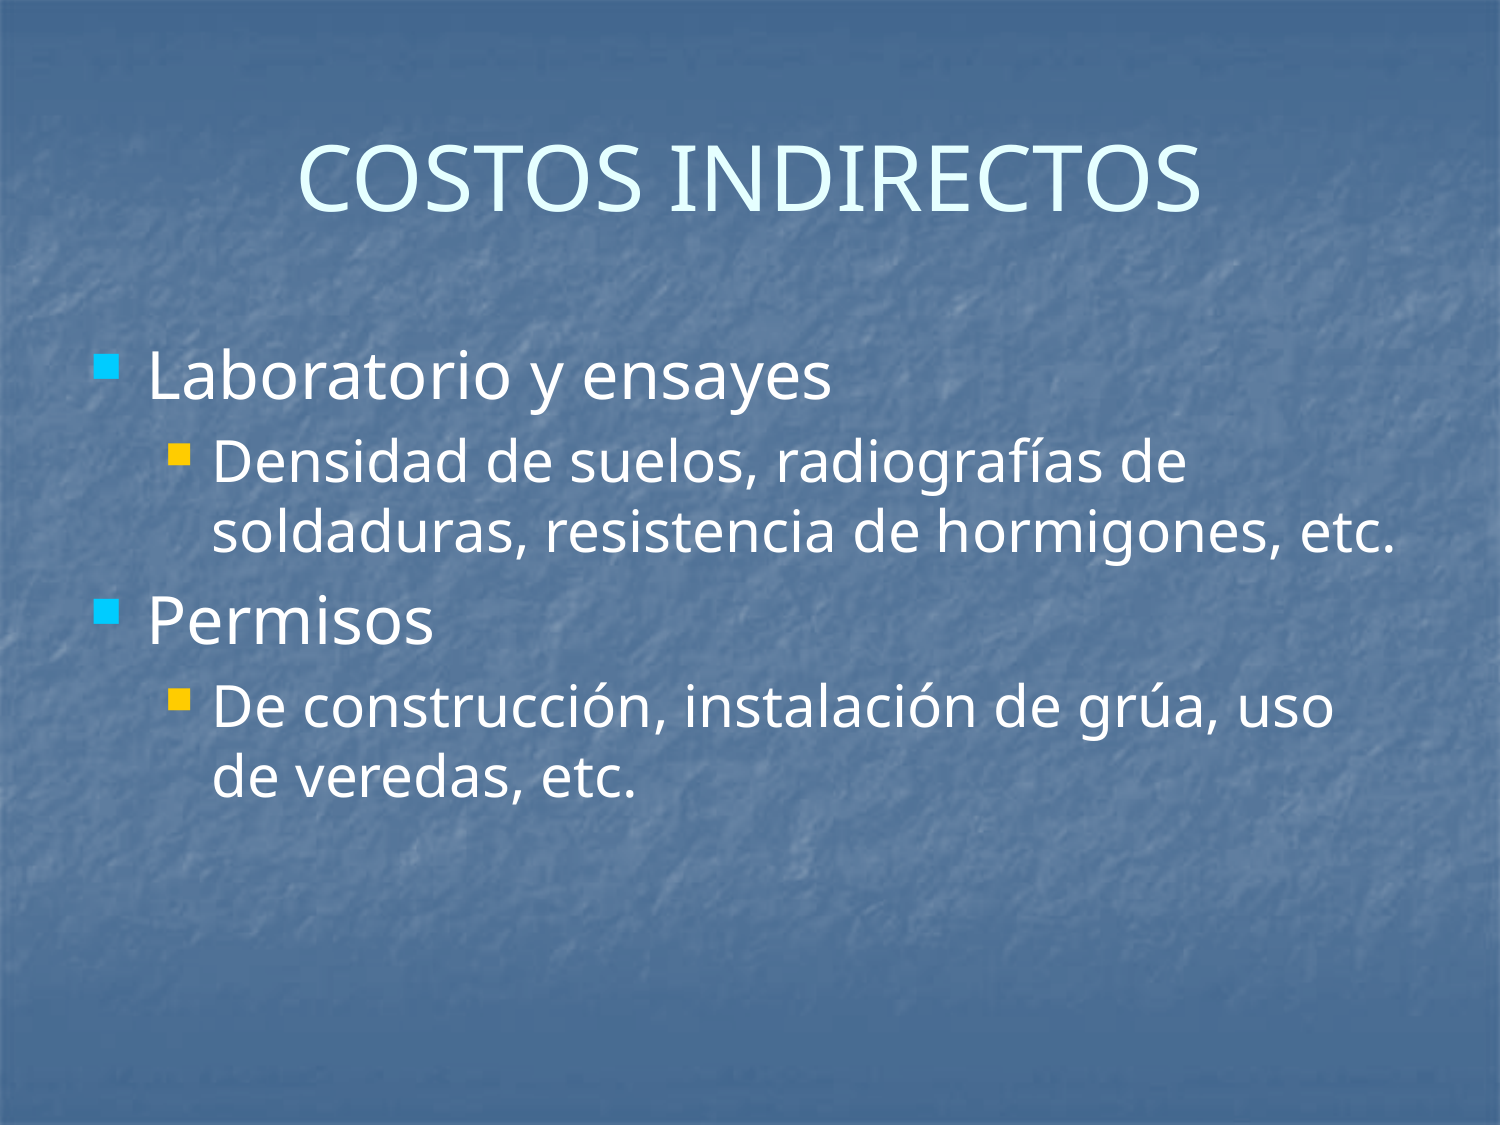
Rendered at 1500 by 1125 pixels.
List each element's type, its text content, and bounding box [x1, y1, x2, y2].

title COSTOS INDIRECTOS [74, 62, 1426, 288]
list Laboratorio y ensayes Densidad de suelos, radiografías de soldaduras, resistencia de hormigones, etc. Permisos De construcción, instalación de grúa, uso de veredas, etc. [74, 324, 1426, 1083]
